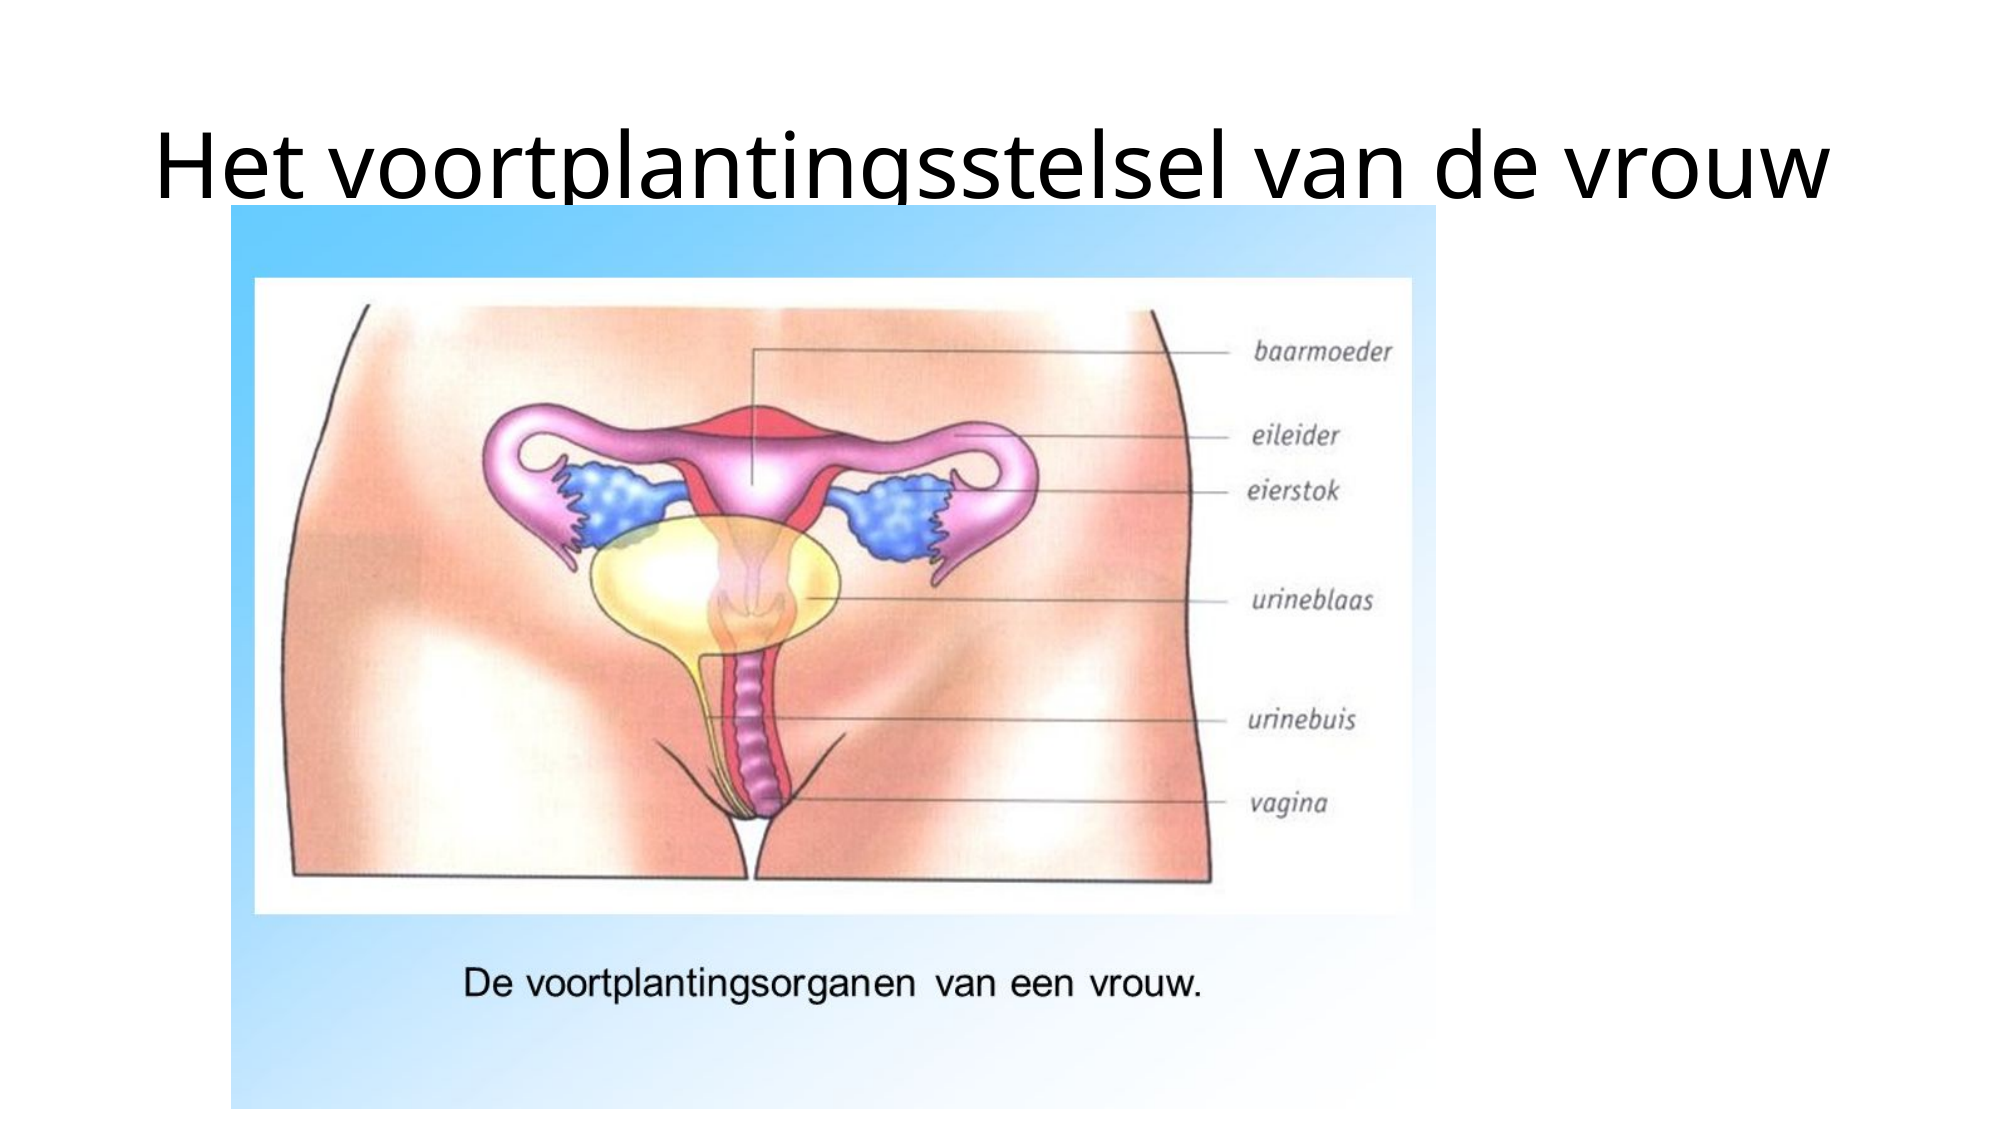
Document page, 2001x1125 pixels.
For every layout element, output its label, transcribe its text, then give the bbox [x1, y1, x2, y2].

title Het voortplantingsstelsel van de vrouw [137, 59, 1863, 278]
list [231, 205, 1436, 1109]
